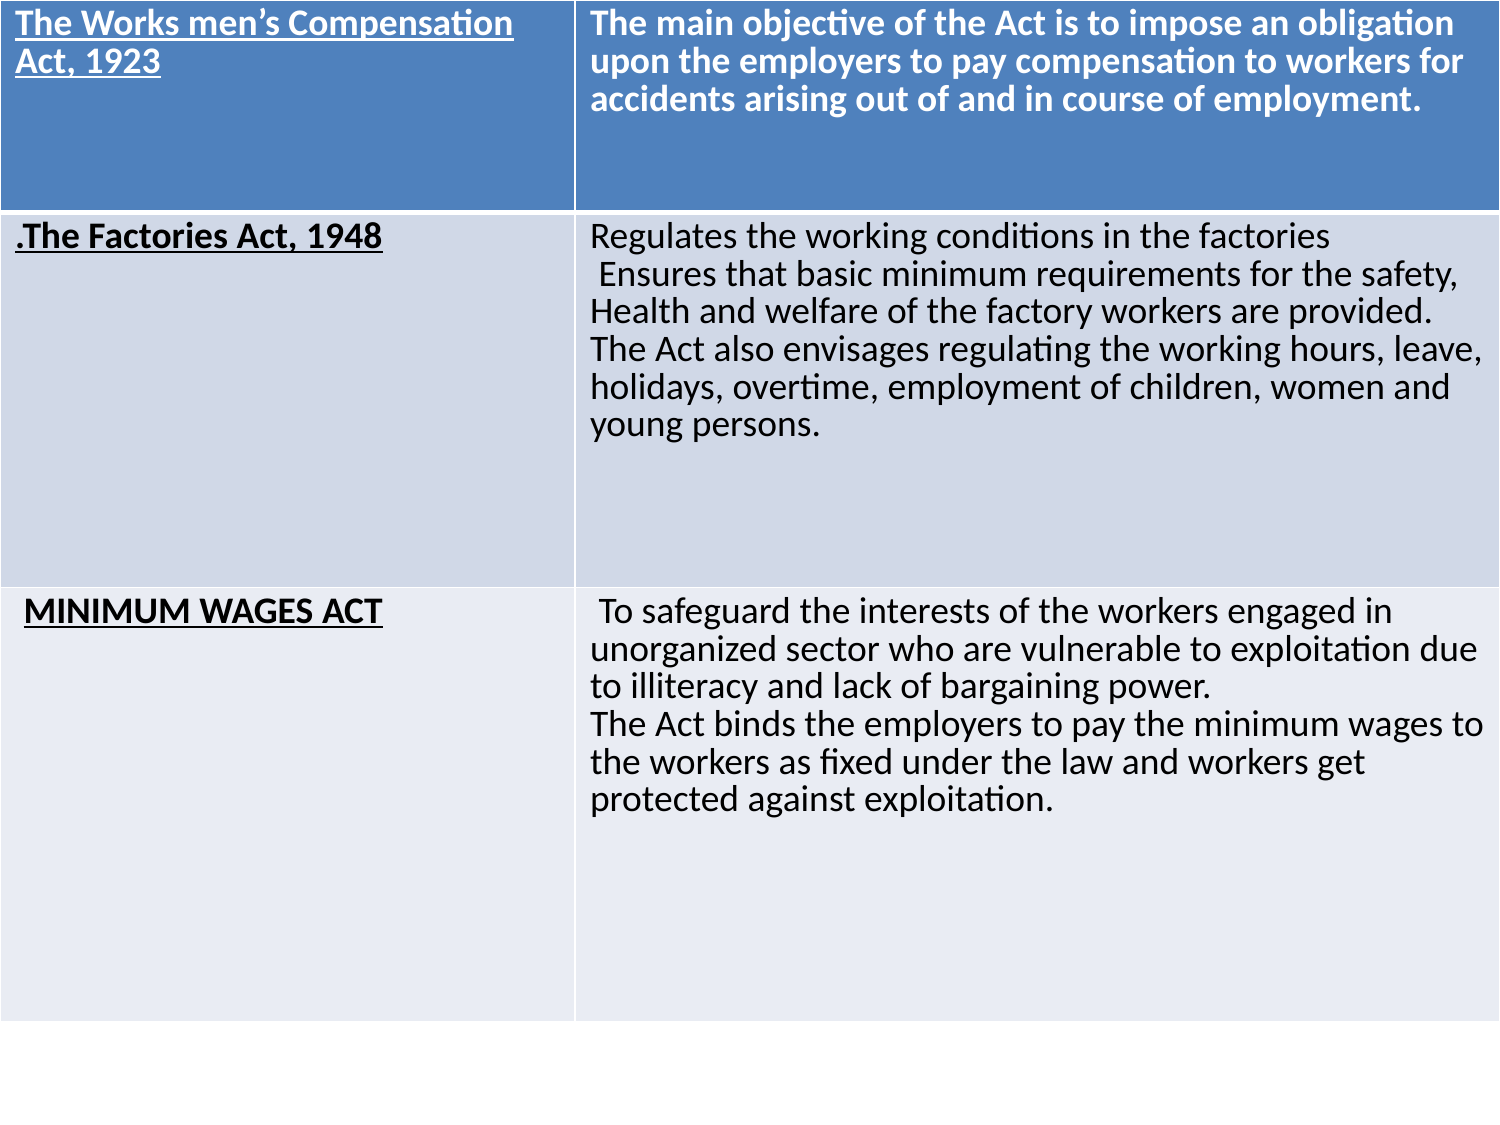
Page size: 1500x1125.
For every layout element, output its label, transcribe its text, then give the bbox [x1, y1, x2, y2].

table_header The Works men’s Compensation Act, 1923 [1, 1, 574, 210]
table_cell MINIMUM WAGES ACT [1, 588, 574, 1021]
table_cell .The Factories Act, 1948 [1, 215, 574, 587]
table_header The main objective of the Act is to impose an obligation upon the employers to pay compensation to workers for accidents arising out of and in course of employment. [576, 1, 1499, 210]
table_cell To safeguard the interests of the workers engaged in unorganized sector who are vulnerable to exploitation due to illiteracy and lack of bargaining power. The Act binds the employers to pay the minimum wages to the workers as fixed under the law and workers get protected against exploitation. [576, 588, 1499, 1021]
table_cell Regulates the working conditions in the factories Ensures that basic minimum requirements for the safety, Health and welfare of the factory workers are provided. The Act also envisages regulating the working hours, leave, holidays, overtime, employment of children, women and young persons. [576, 215, 1499, 587]
